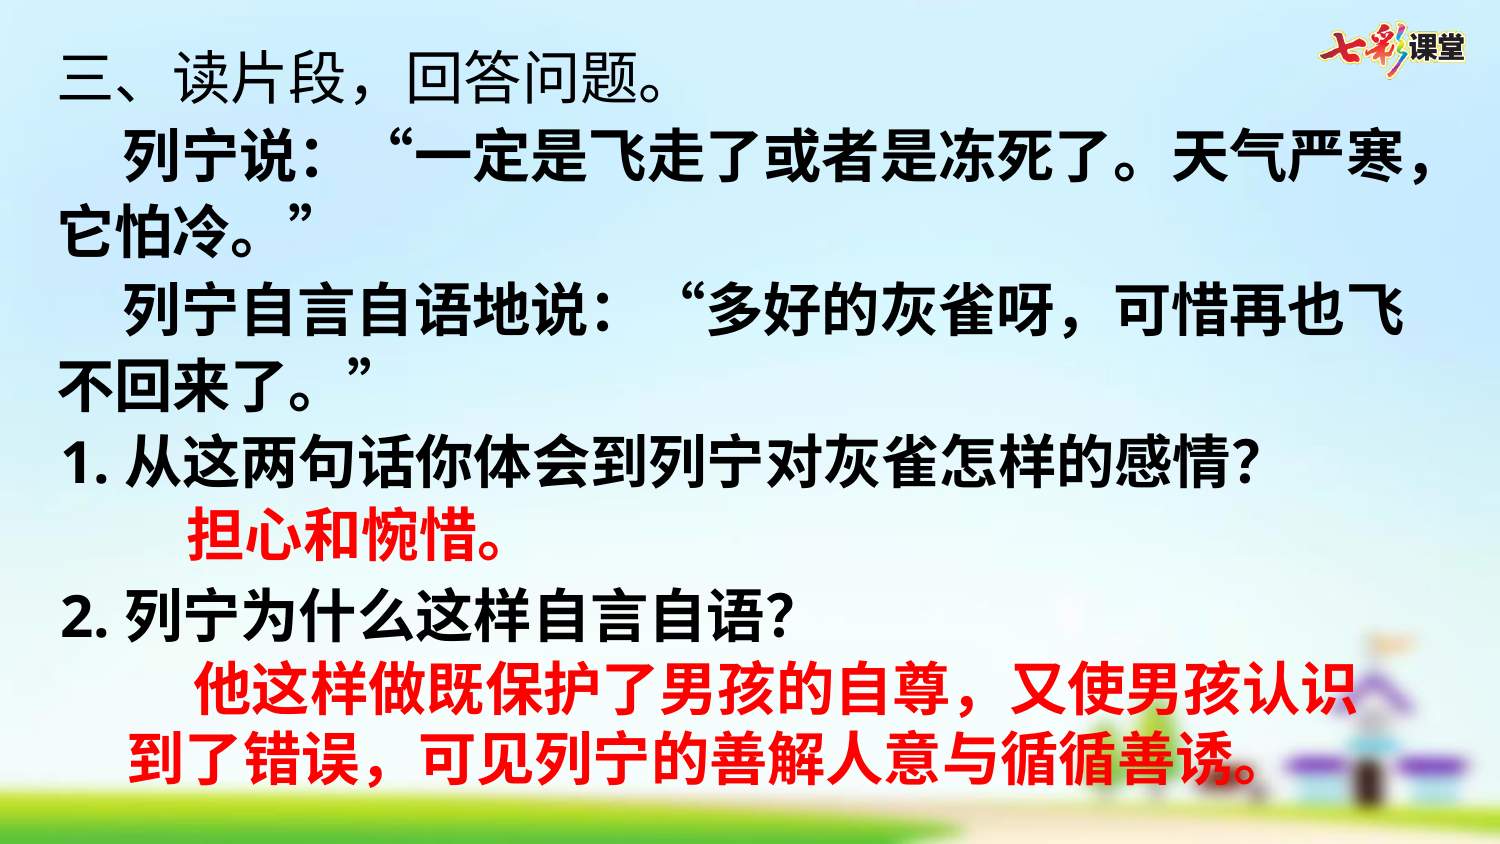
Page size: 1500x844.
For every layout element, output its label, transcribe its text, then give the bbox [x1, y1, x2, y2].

picture [0, 0, 1500, 844]
text_box 他这样做既保护了男孩的自尊，又使男孩认识到了错误，可见列宁的善解人意与循循善诱。 [112, 644, 1393, 800]
text_box 三、读片段，回答问题。 列宁说：“一定是飞走了或者是冻死了。天气严寒，它怕冷。” 列宁自言自语地说：“多好的灰雀呀，可惜再也飞不回来了。” [41, 27, 1426, 427]
text_box 1.从这两句话你体会到列宁对灰雀怎样的感情？ 2.列宁为什么这样自言自语？ [45, 411, 1346, 657]
text_box 担心和惋惜。 [104, 490, 1334, 576]
